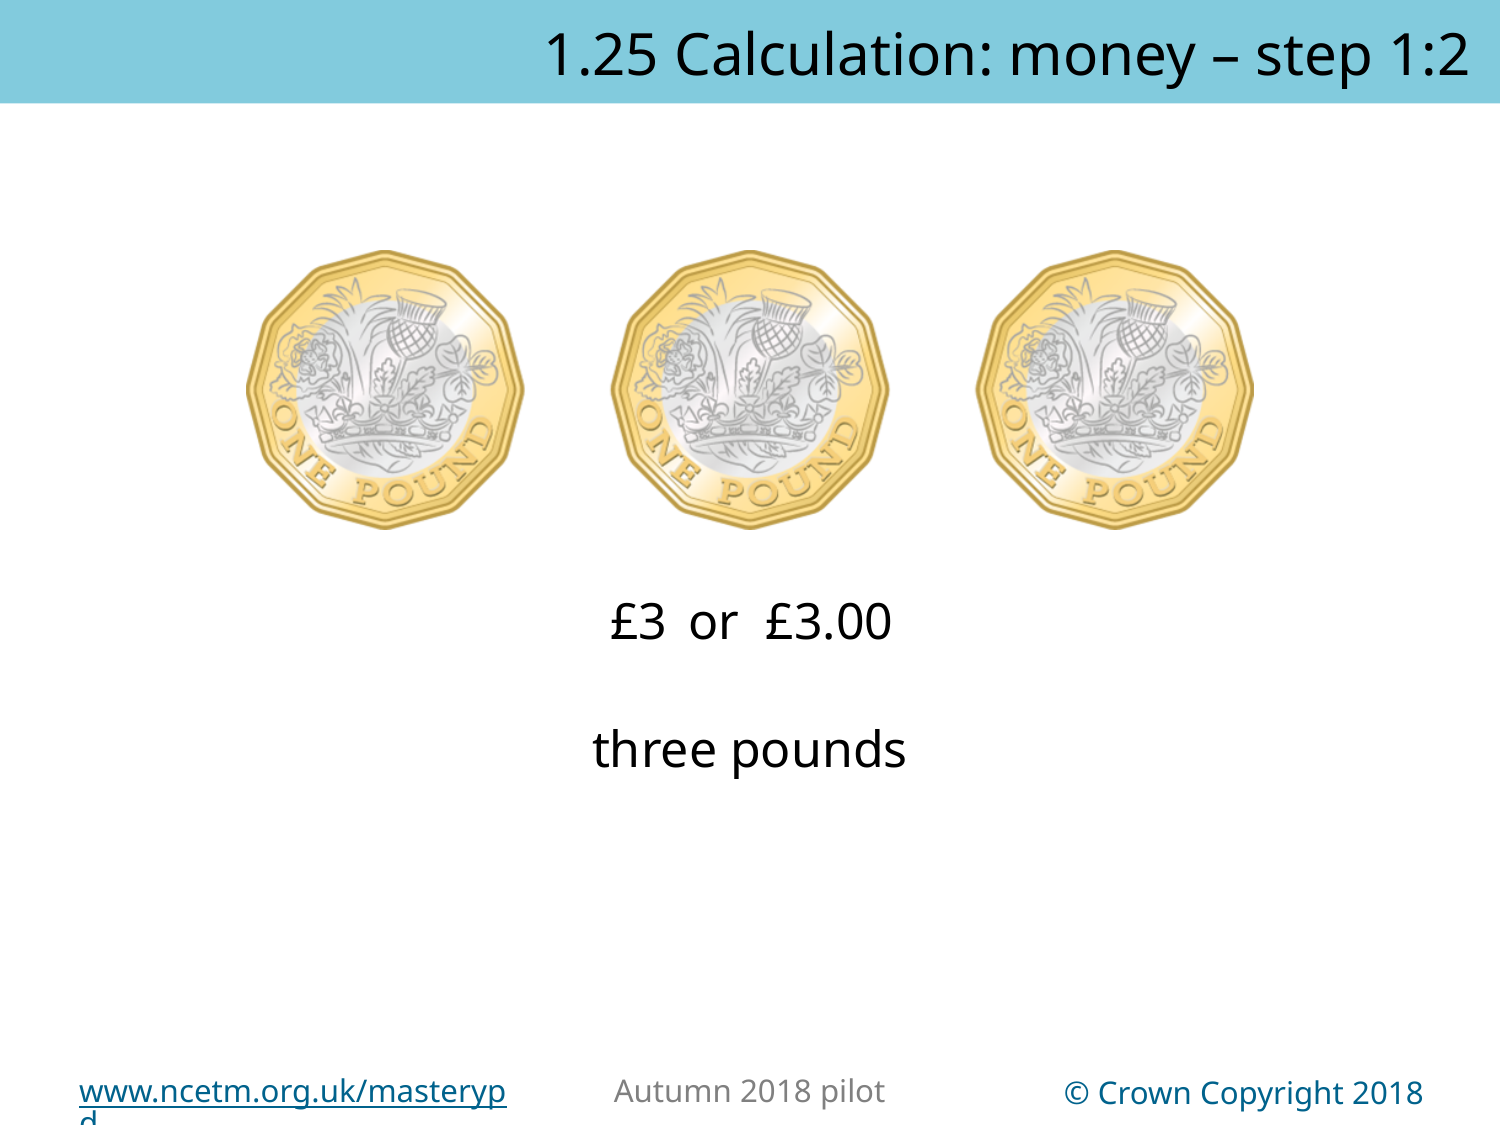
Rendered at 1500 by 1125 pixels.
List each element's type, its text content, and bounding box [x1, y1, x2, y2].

list 1.25 Calculation: money – step 1:2 [0, 0, 1500, 104]
text_box three pounds [577, 710, 923, 786]
text_box or £3.00 [673, 581, 909, 657]
text_box £3 [595, 581, 673, 657]
picture [246, 250, 1254, 530]
